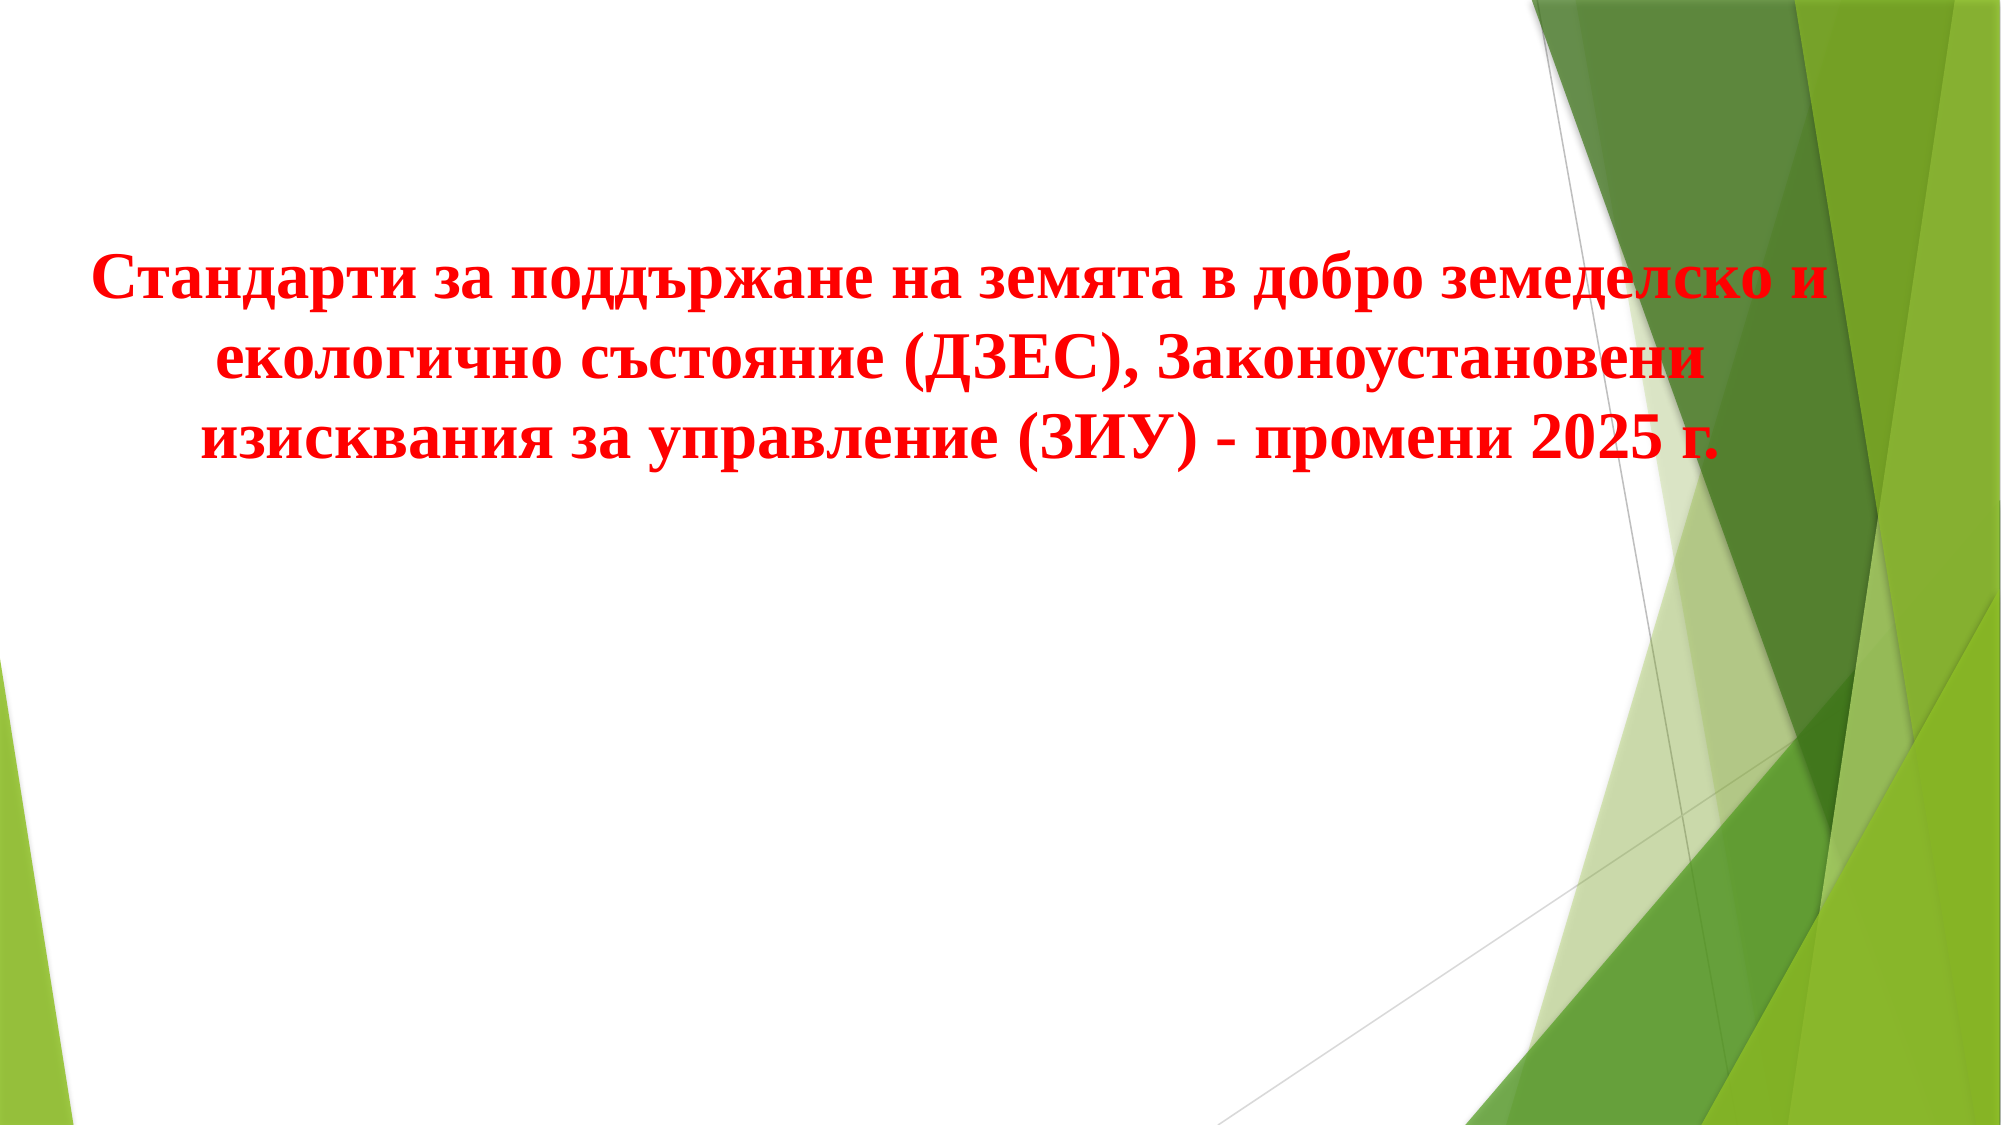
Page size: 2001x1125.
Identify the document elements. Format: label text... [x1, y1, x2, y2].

text_box Стандарти за поддържане на земята в добро земеделско и екологично състояние (ДЗЕС), Законоустановени изисквания за управление (ЗИУ) - промени 2025 г. [61, 224, 1861, 480]
